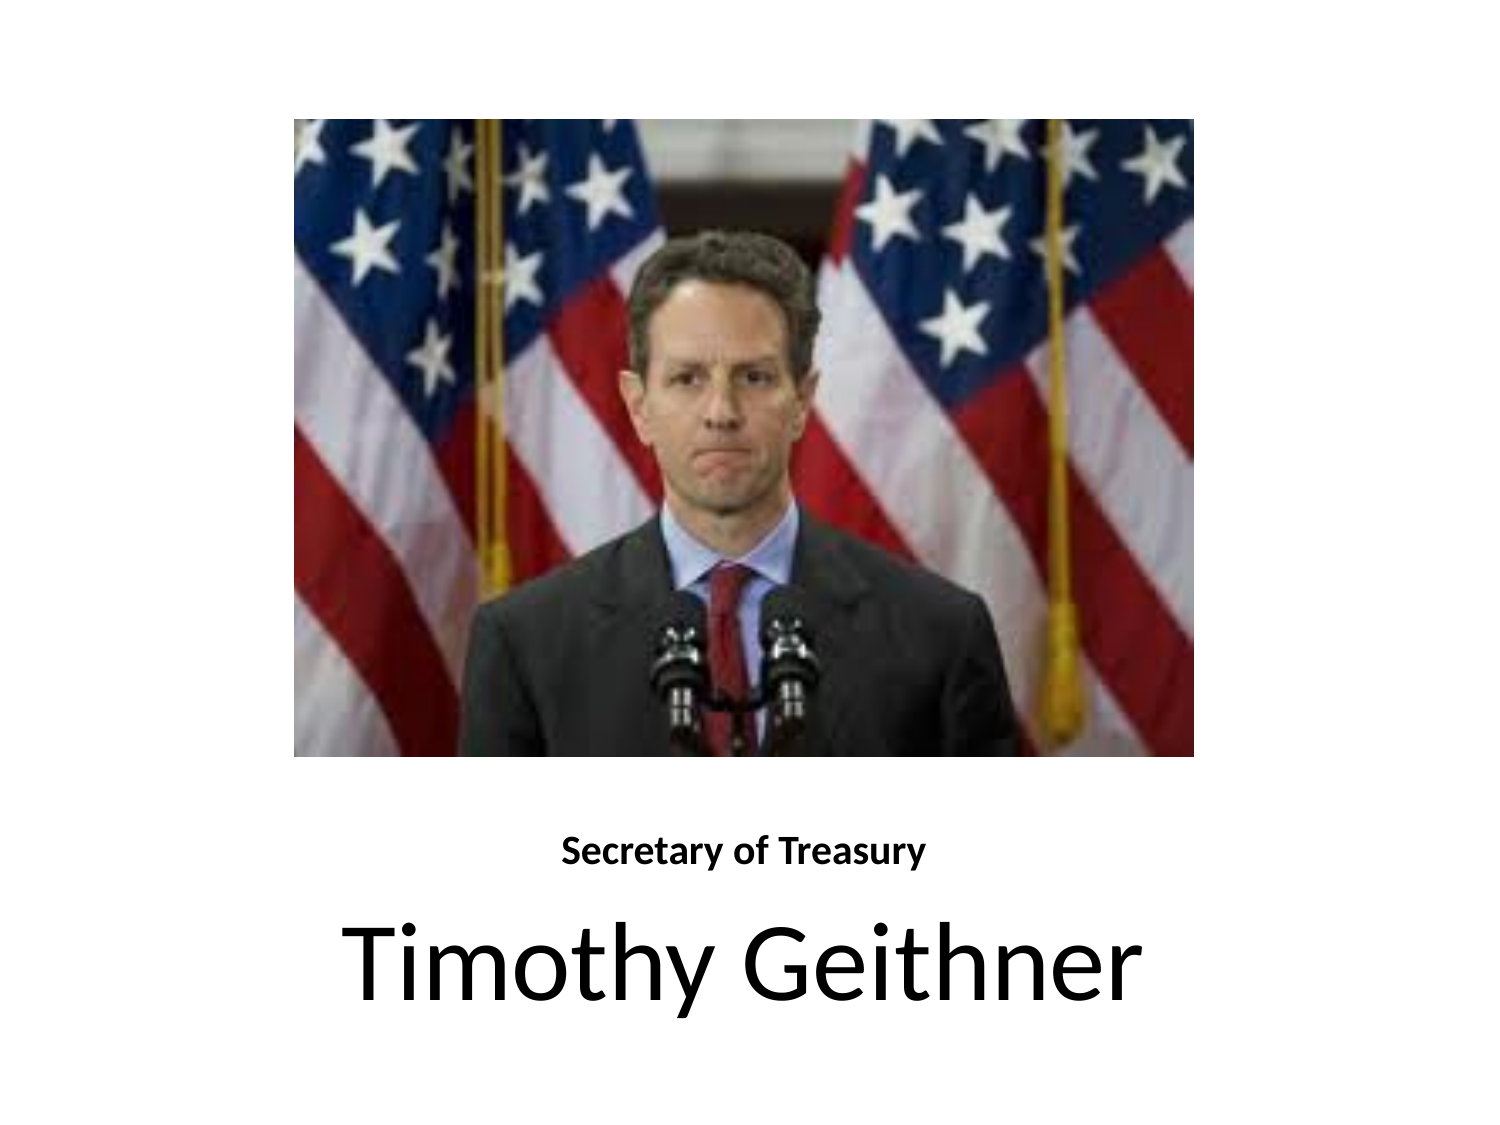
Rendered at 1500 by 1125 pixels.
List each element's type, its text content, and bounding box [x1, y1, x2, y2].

list Timothy Geithner [294, 880, 1194, 1013]
picture [293, 119, 1195, 757]
title Secretary of Treasury [294, 787, 1194, 880]
